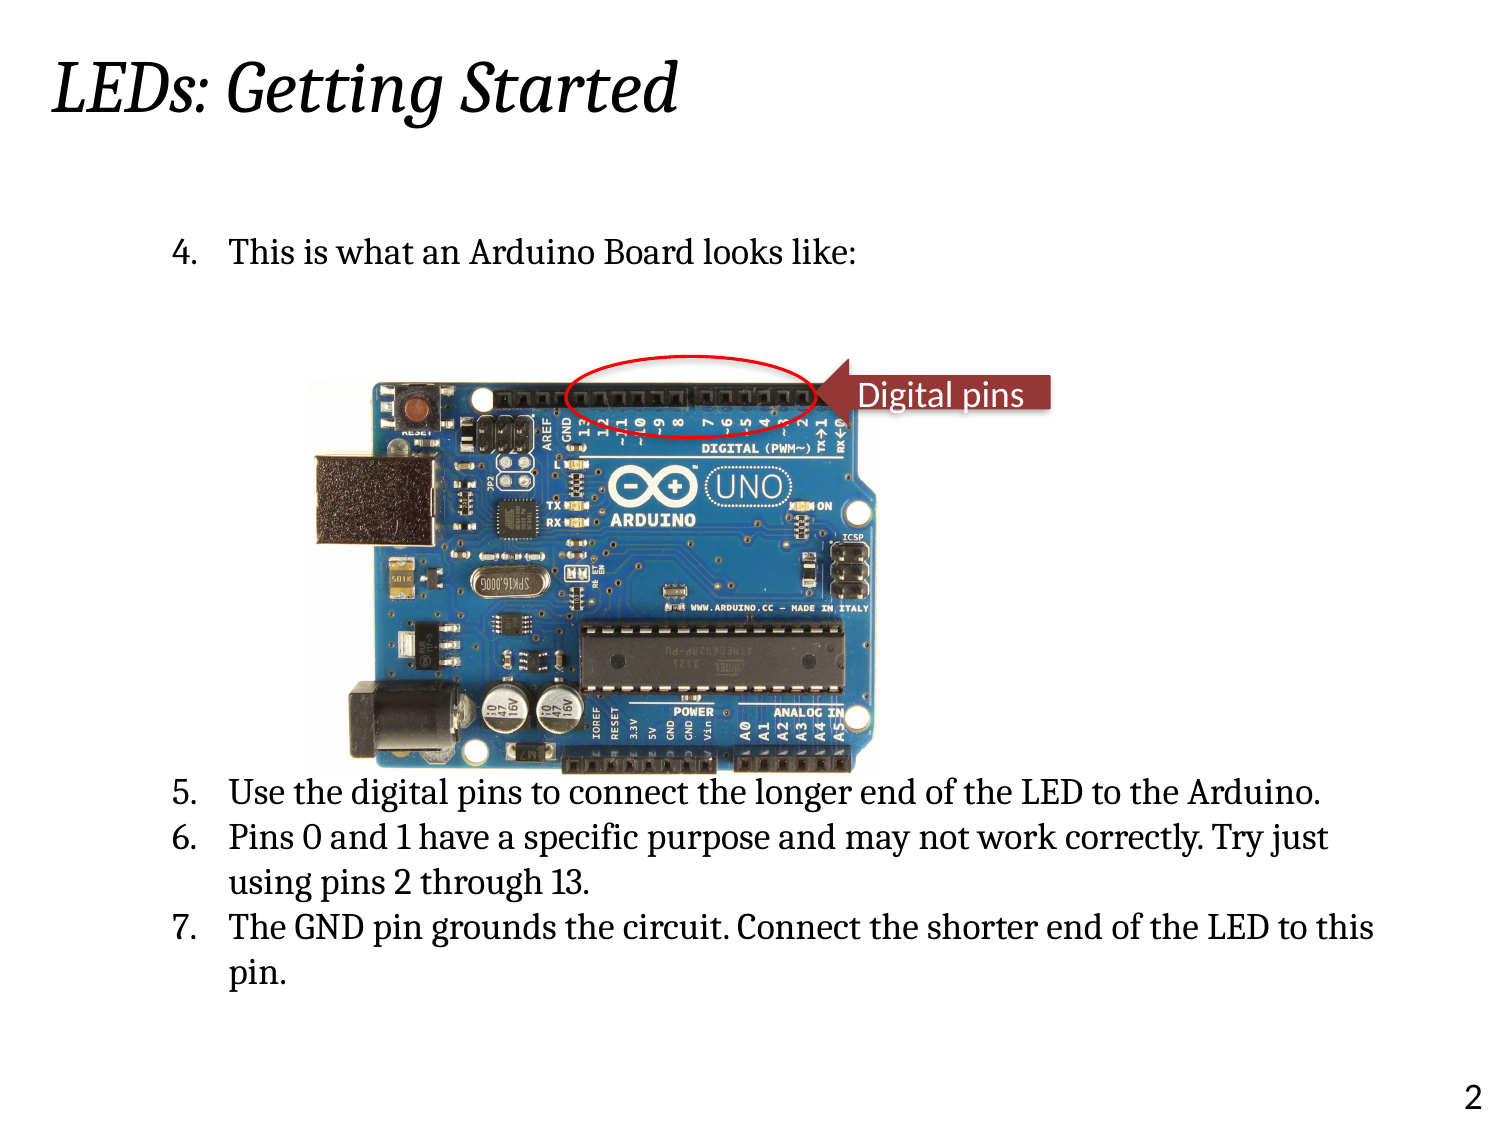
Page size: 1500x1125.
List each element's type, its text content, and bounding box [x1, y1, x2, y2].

text_box 2 [1449, 1064, 1500, 1125]
picture [309, 379, 881, 775]
text_box Digital pins [828, 358, 1051, 410]
text_box LEDs: Getting Started [36, 30, 1026, 136]
text_box [579, 355, 803, 378]
text_box This is what an Arduino Board looks like: Use the digital pins to connect the longer end of the LED to the Arduino. Pins 0 and 1 have a specific purpose and may not work correctly. Try just using pins 2 through 13. The GND pin grounds the circuit. Connect the shorter end of the LED to this pin. [157, 220, 1394, 1045]
